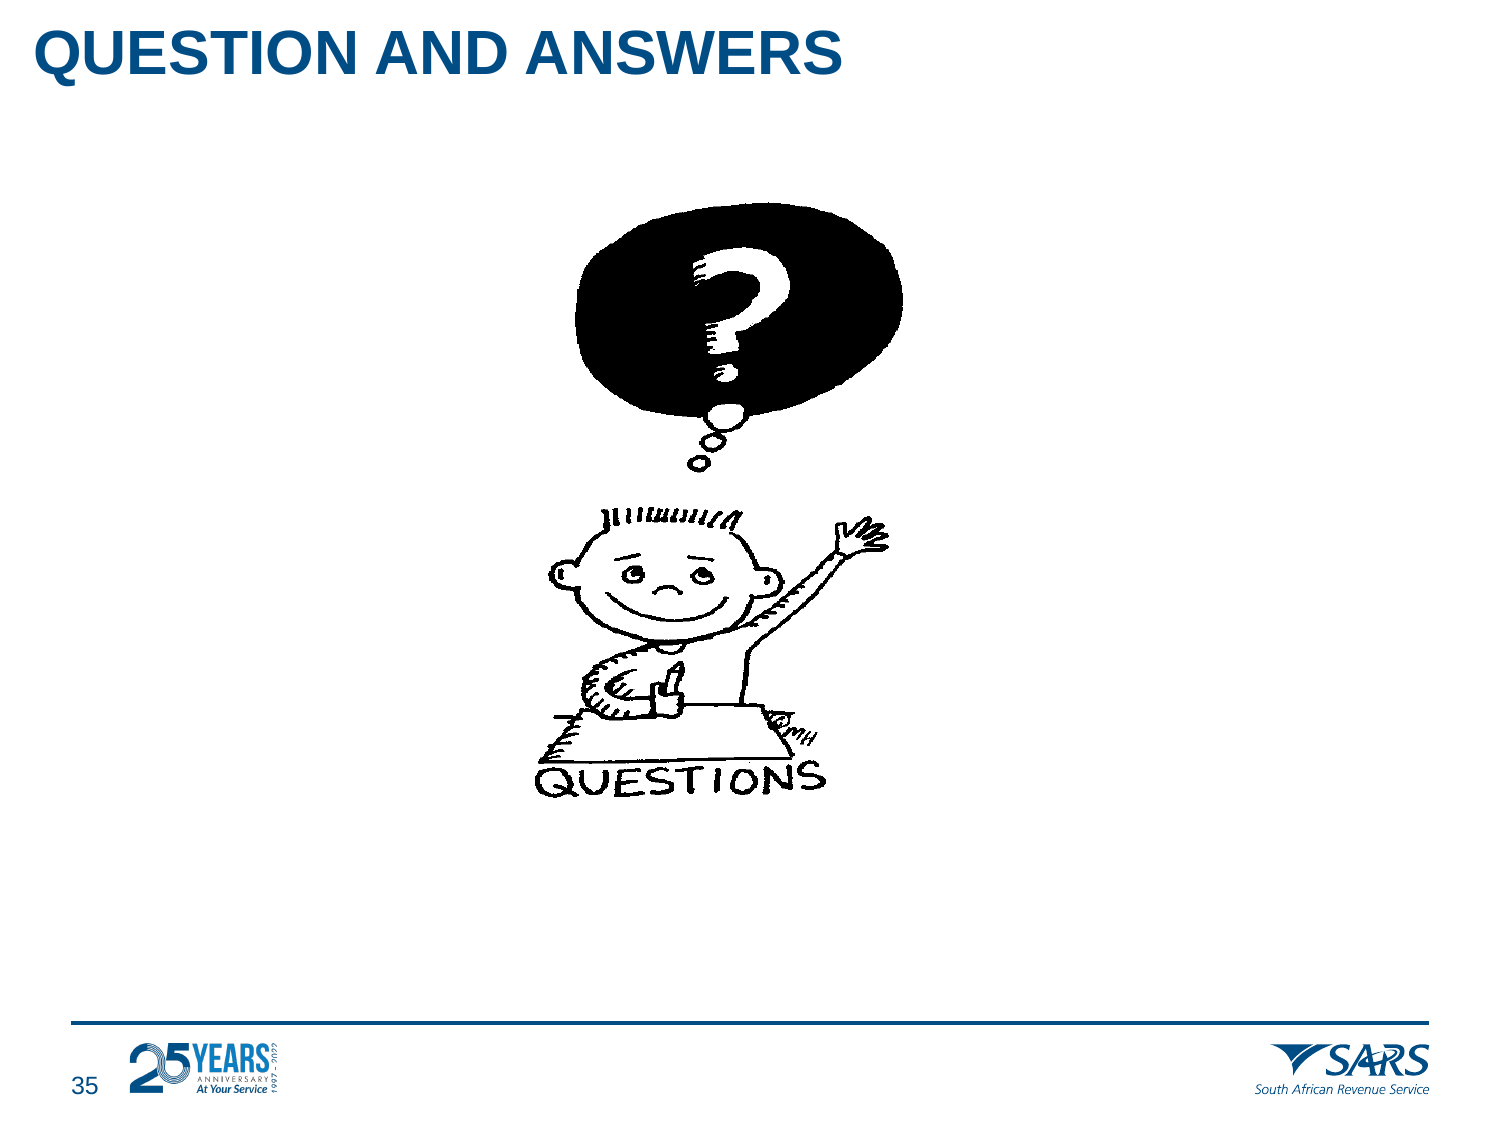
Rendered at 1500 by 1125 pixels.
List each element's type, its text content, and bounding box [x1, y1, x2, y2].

text_box QUESTION AND ANSWERS [18, 12, 1500, 101]
picture [513, 163, 916, 813]
slide_number 34 [56, 1054, 394, 1115]
